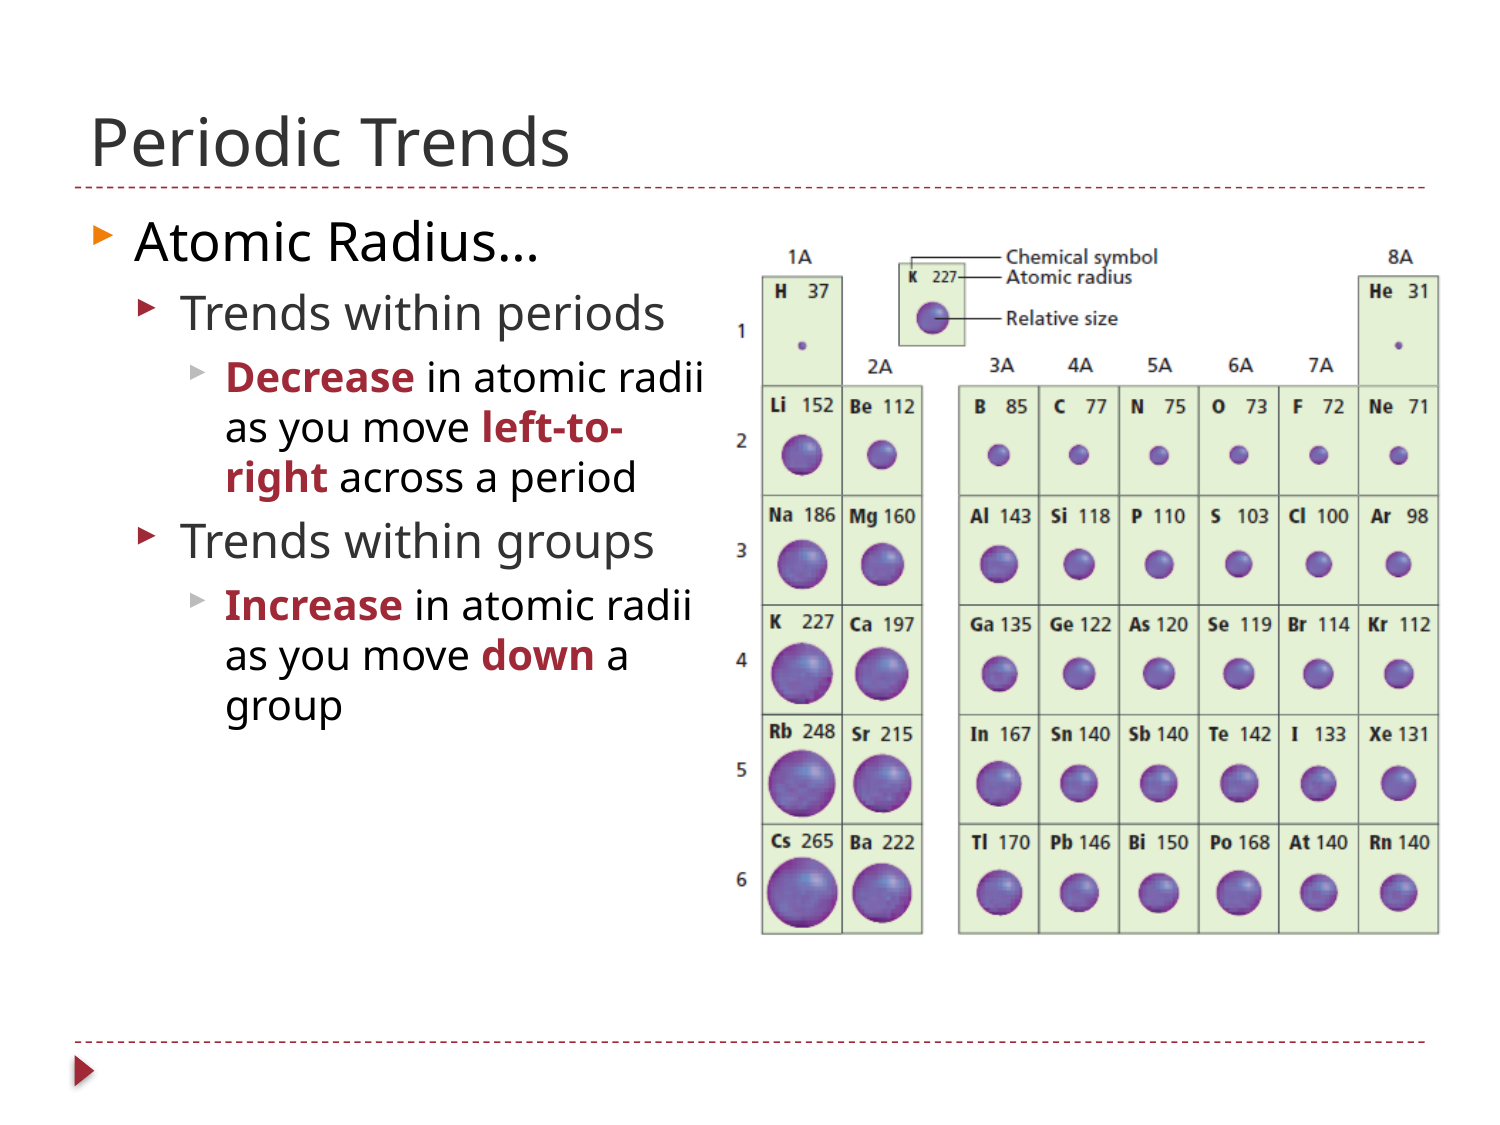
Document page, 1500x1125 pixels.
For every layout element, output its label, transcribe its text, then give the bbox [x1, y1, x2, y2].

list Atomic Radius… Trends within periods Decrease in atomic radii as you move left-to-right across a period Trends within groups Increase in atomic radii as you move down a group [75, 200, 738, 1010]
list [724, 237, 1450, 945]
title Periodic Trends [75, 37, 1425, 188]
